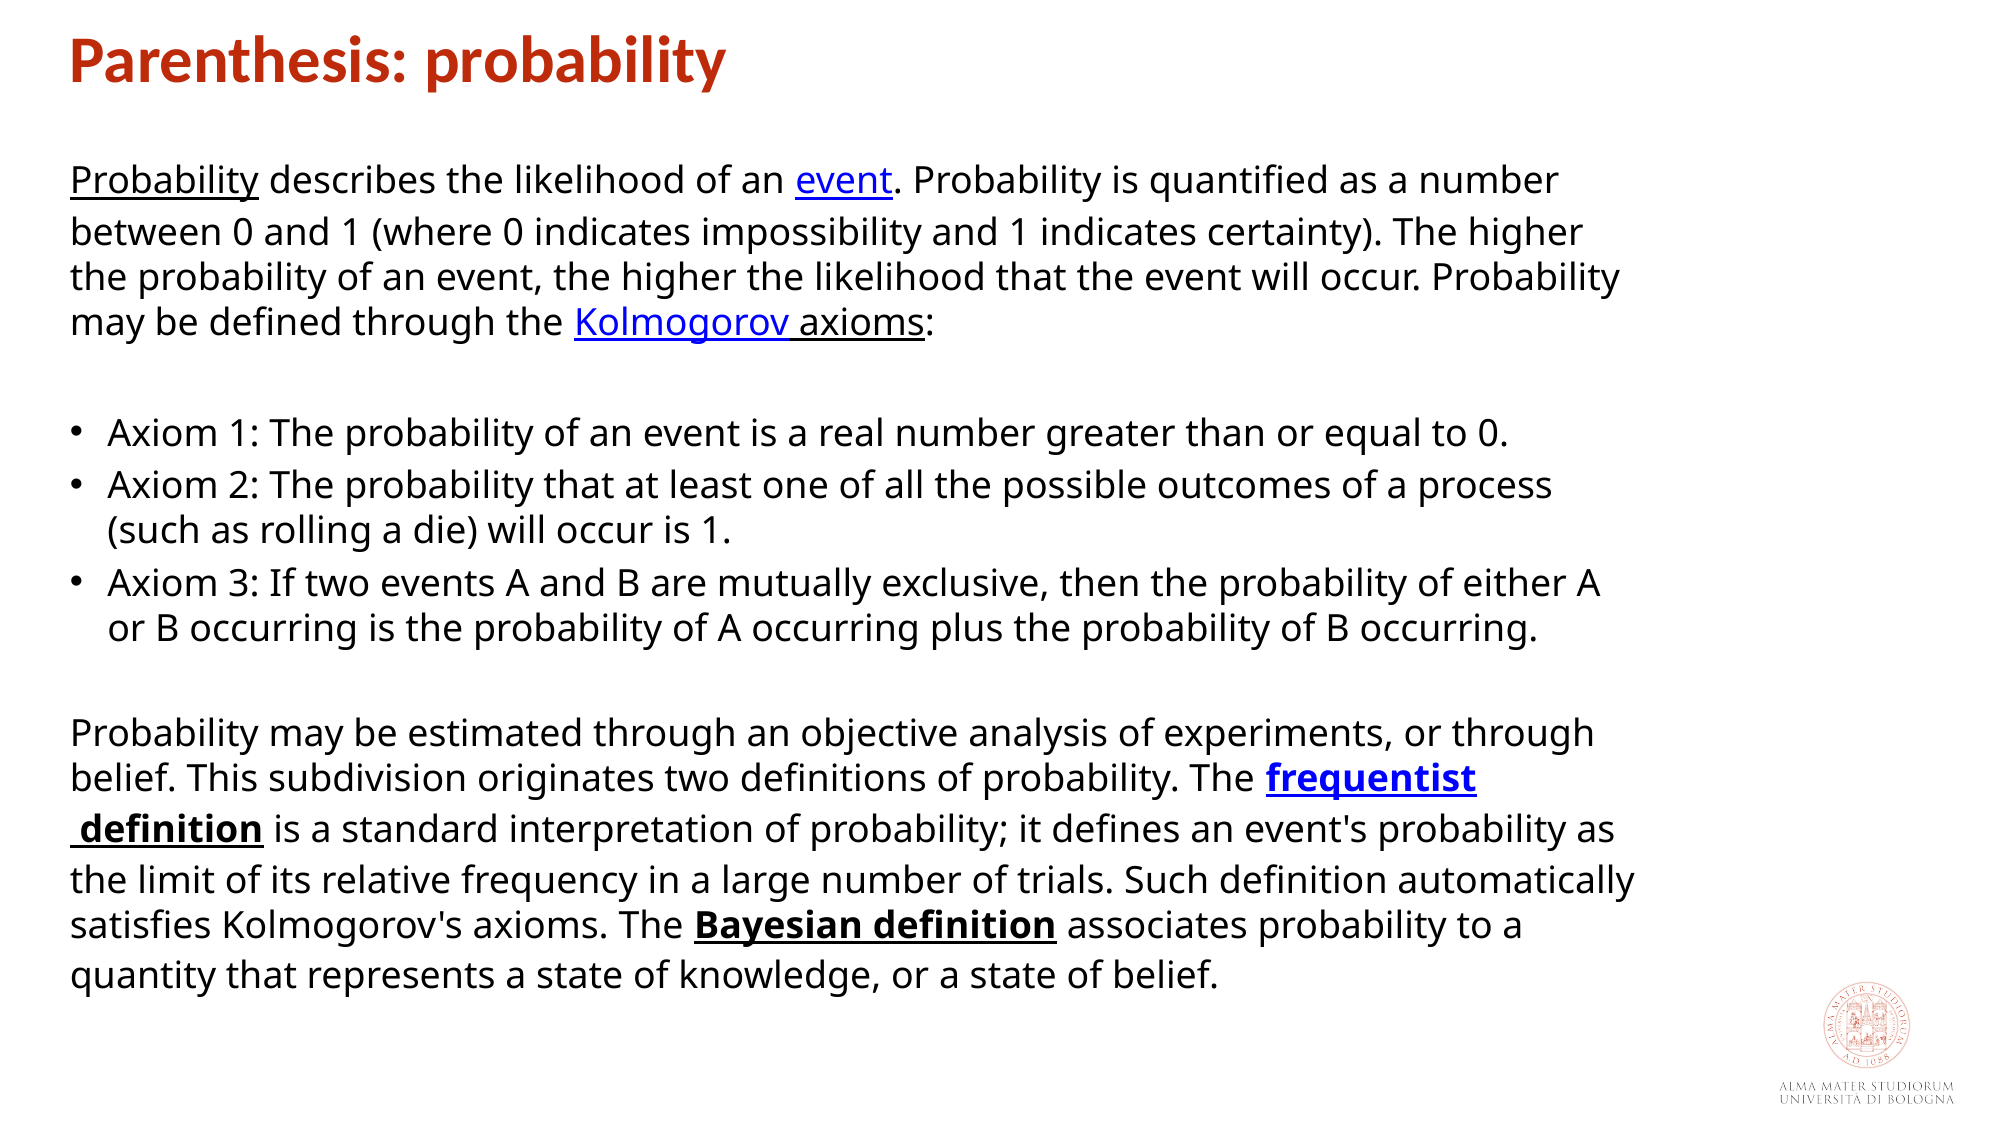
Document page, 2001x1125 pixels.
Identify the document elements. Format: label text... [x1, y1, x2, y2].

picture [1752, 964, 1981, 1118]
list Probability describes the likelihood of an event. Probability is quantified as a number between 0 and 1 (where 0 indicates impossibility and 1 indicates certainty). The higher the probability of an event, the higher the likelihood that the event will occur. Probability may be defined through the Kolmogorov axioms: Axiom 1: The probability of an event is a real number greater than or equal to 0. Axiom 2: The probability that at least one of all the possible outcomes of a process (such as rolling a die) will occur is 1. Axiom 3: If two events A and B are mutually exclusive, then the probability of either A or B occurring is the probability of A occurring plus the probability of B occurring. Probability may be estimated through an objective analysis of experiments, or through belief. This subdivision originates two definitions of probability. The frequentist definition is a standard interpretation of probability; it defines an event's probability as the limit of its relative frequency in a large number of trials. Such definition automatically satisfies Kolmogorov's axioms. The Bayesian definition associates probability to a quantity that represents a state of knowledge, or a state of belief. [55, 149, 1661, 244]
list Parenthesis: probability [55, 42, 1898, 149]
